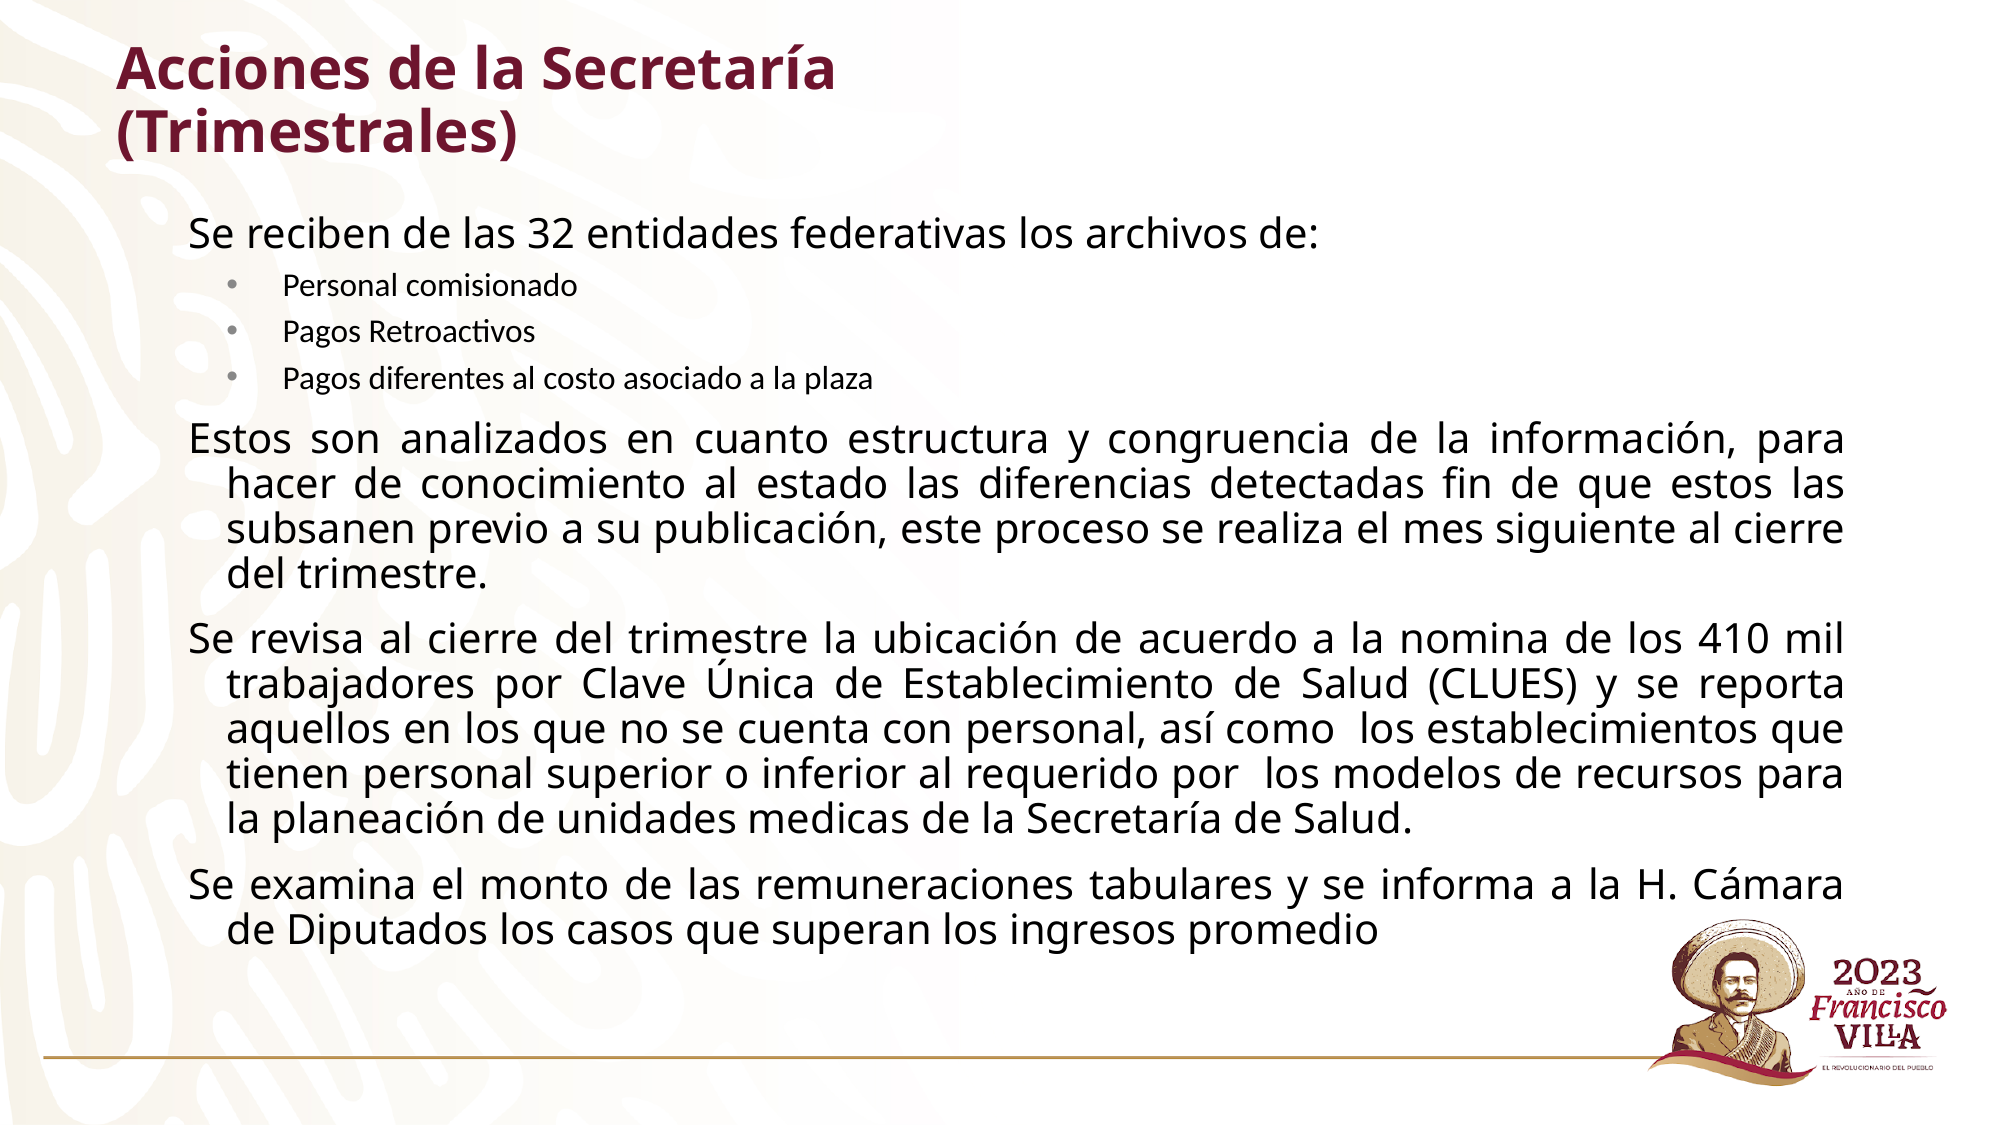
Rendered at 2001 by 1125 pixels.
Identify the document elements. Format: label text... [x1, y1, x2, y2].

title Acciones de la Secretaría (Trimestrales) [100, 73, 1775, 173]
picture [0, 0, 2001, 1125]
list Se reciben de las 32 entidades federativas los archivos de: Personal comisionado Pagos Retroactivos Pagos diferentes al costo asociado a la plaza Estos son analizados en cuanto estructura y congruencia de la información, para hacer de conocimiento al estado las diferencias detectadas fin de que estos las subsanen previo a su publicación, este proceso se realiza el mes siguiente al cierre del trimestre. Se revisa al cierre del trimestre la ubicación de acuerdo a la nomina de los 410 mil trabajadores por Clave Única de Establecimiento de Salud (CLUES) y se reporta aquellos en los que no se cuenta con personal, así como los establecimientos que tienen personal superior o inferior al requerido por los modelos de recursos para la planeación de unidades medicas de la Secretaría de Salud. Se examina el monto de las remuneraciones tabulares y se informa a la H. Cámara de Diputados los casos que superan los ingresos promedio [136, 204, 1862, 890]
